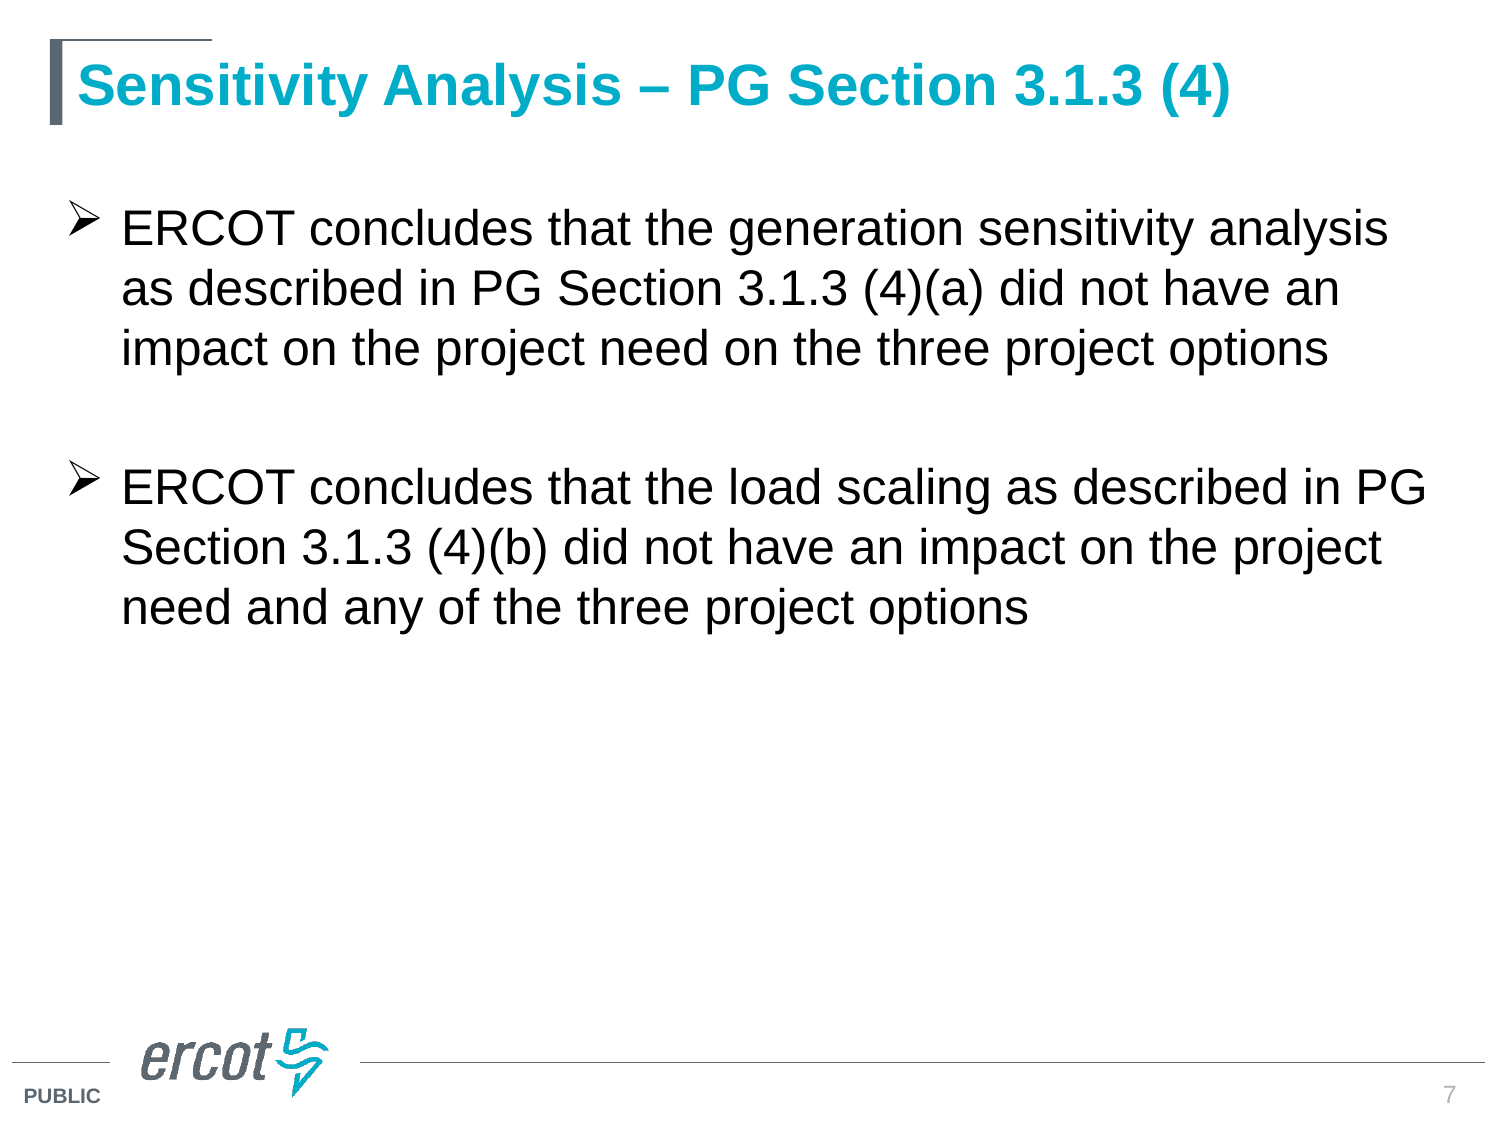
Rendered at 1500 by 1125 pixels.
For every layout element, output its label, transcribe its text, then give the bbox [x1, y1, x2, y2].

slide_number 7 [1412, 1076, 1488, 1112]
title Sensitivity Analysis – PG Section 3.1.3 (4) [62, 39, 1450, 187]
list ERCOT concludes that the generation sensitivity analysis as described in PG Section 3.1.3 (4)(a) did not have an impact on the project need on the three project options ERCOT concludes that the load scaling as described in PG Section 3.1.3 (4)(b) did not have an impact on the project need and any of the three project options [50, 187, 1450, 897]
picture [137, 1024, 332, 1100]
